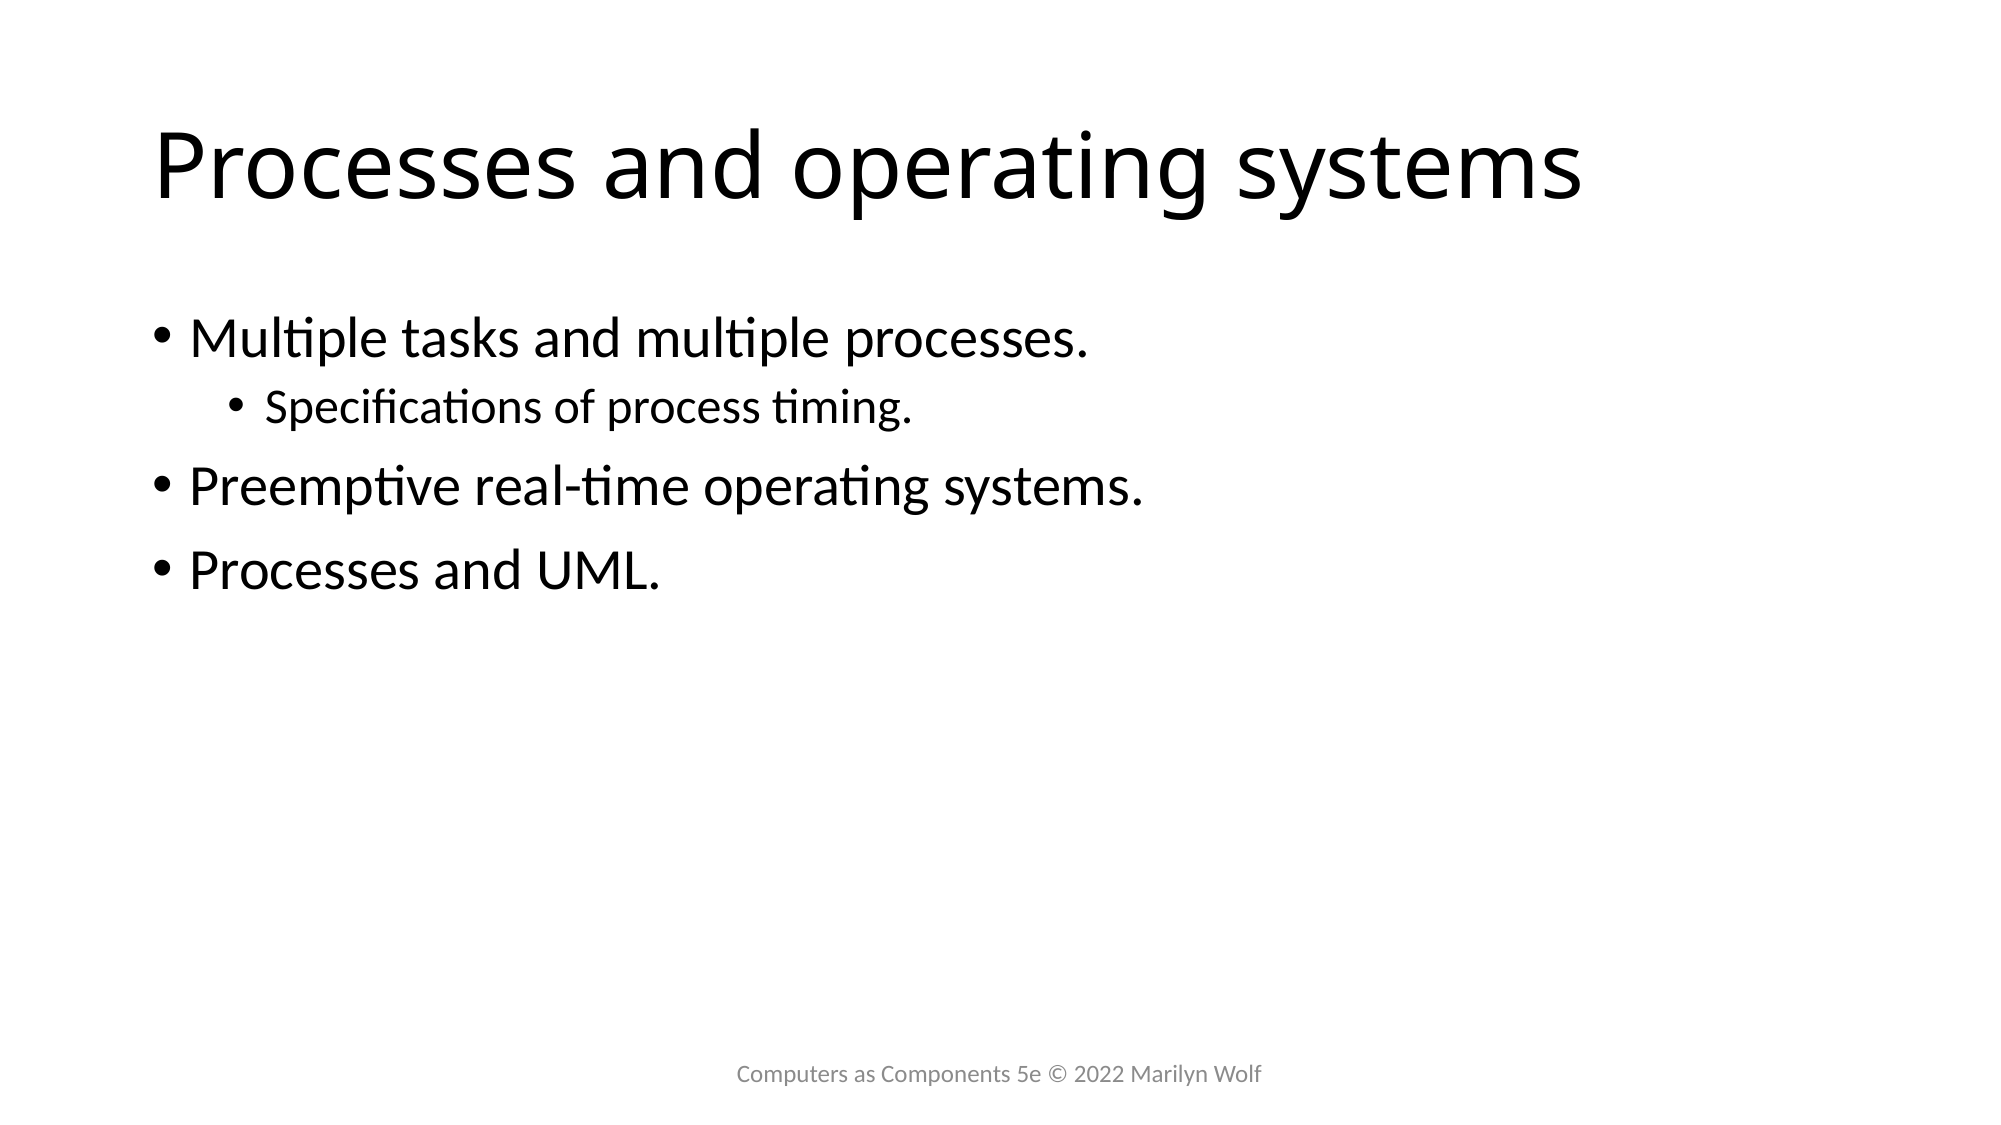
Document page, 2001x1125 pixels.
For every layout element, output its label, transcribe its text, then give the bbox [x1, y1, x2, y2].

list Multiple tasks and multiple processes. Specifications of process timing. Preemptive real-time operating systems. Processes and UML. [137, 299, 1863, 1014]
title Processes and operating systems [137, 59, 1863, 278]
footer Computers as Components 5e © 2022 Marilyn Wolf [662, 1042, 1338, 1103]
